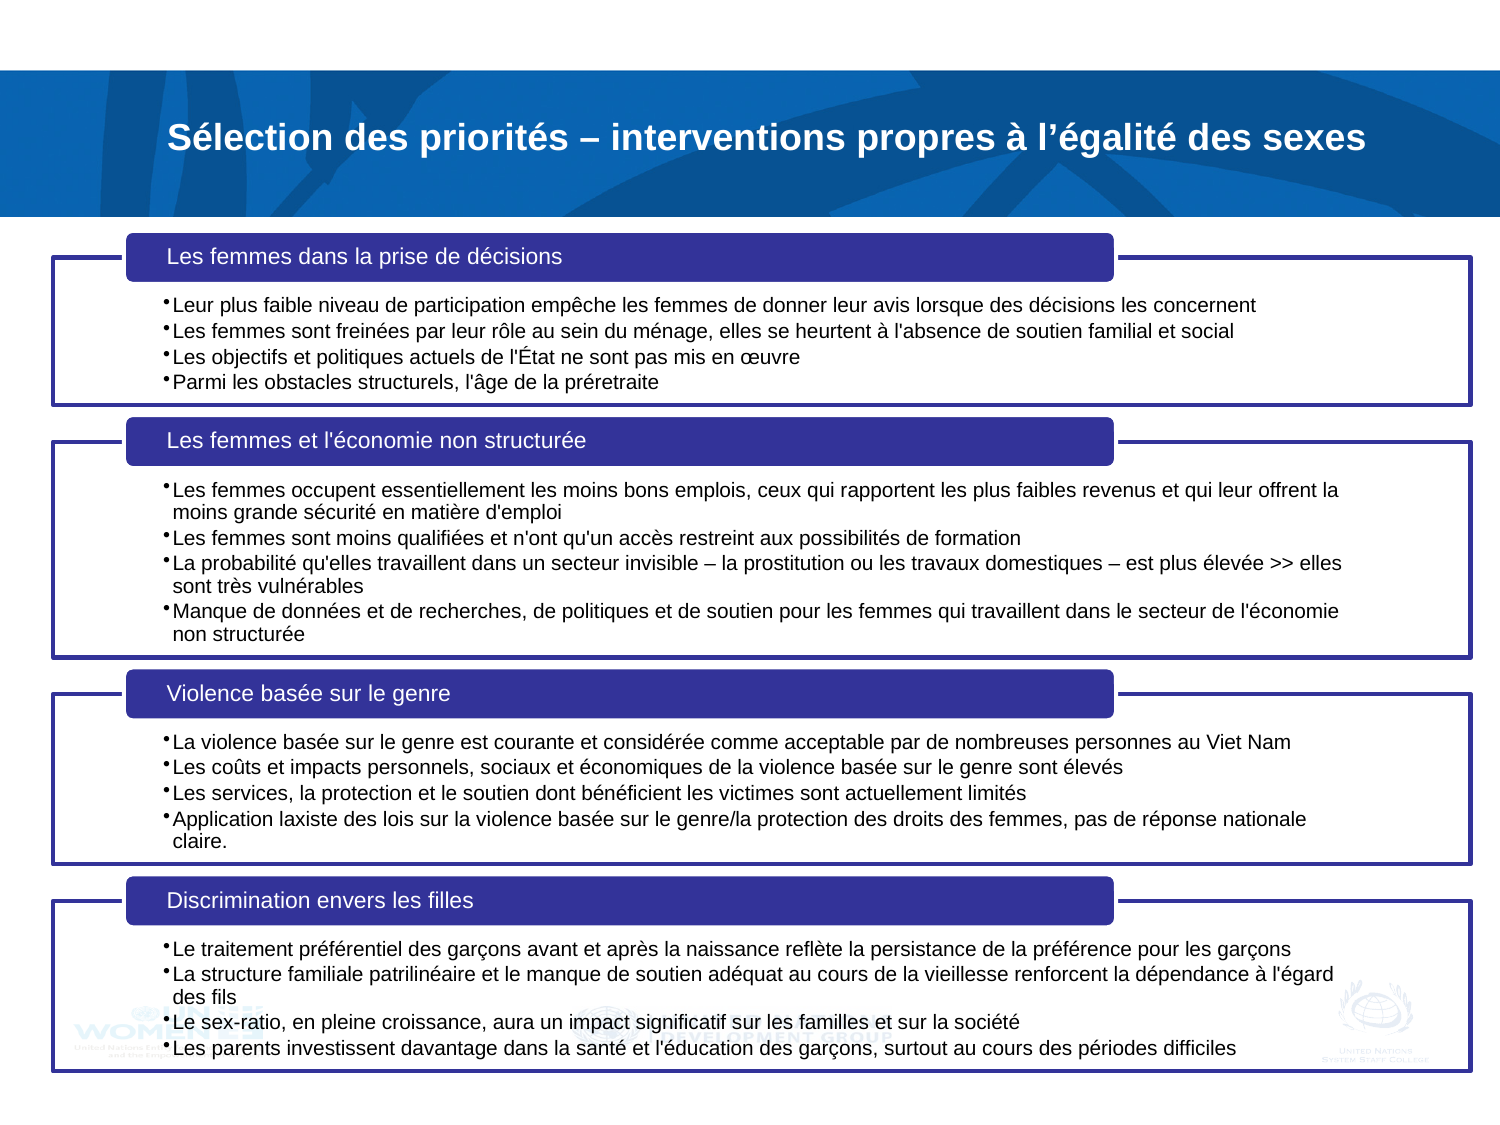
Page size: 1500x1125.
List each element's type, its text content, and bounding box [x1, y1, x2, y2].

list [52, 219, 1471, 1083]
title Sélection des priorités – interventions propres à l’égalité des sexes [88, 66, 1383, 204]
picture [0, 70, 1500, 217]
